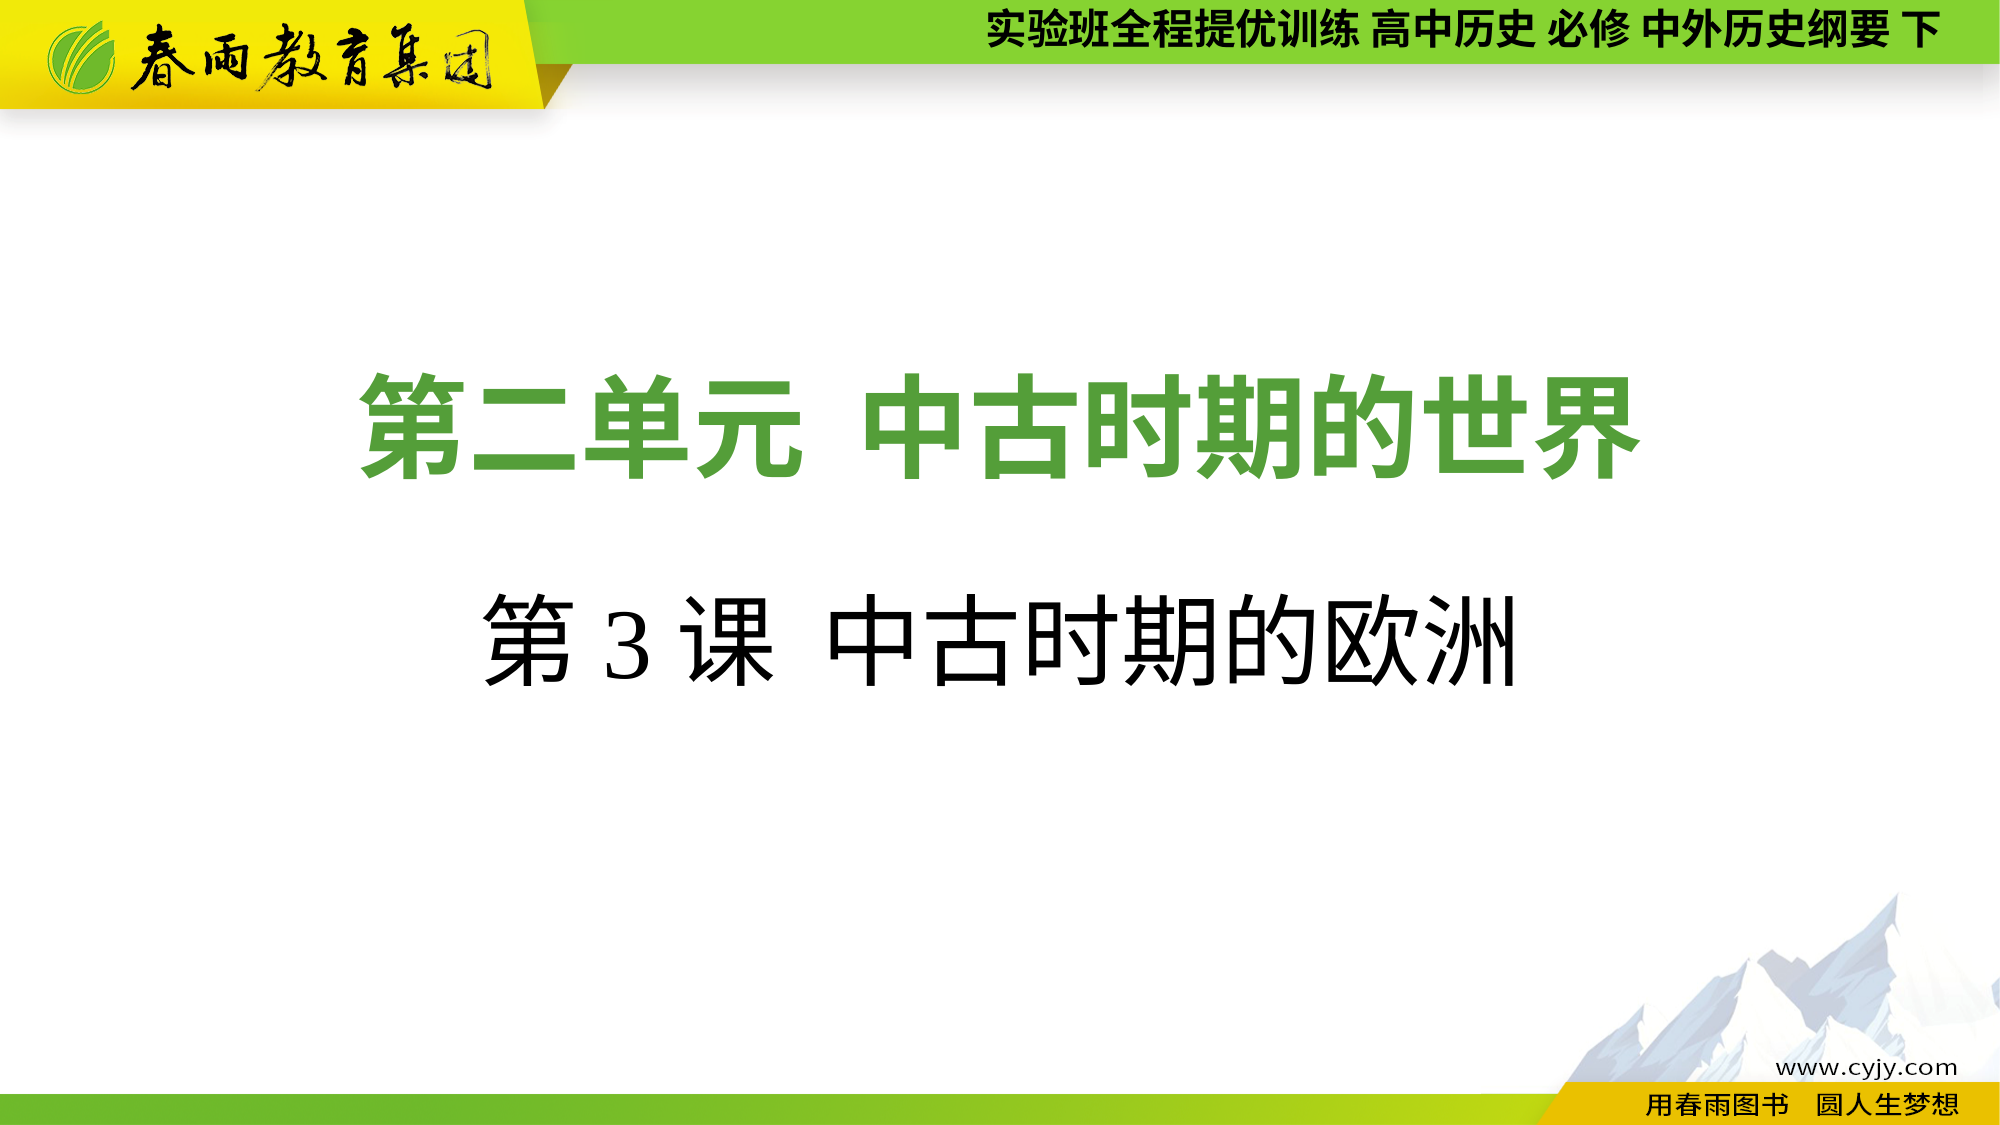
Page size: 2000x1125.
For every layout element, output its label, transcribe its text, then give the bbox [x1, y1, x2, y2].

text_box 第二单元 中古时期的世界 [54, 282, 1946, 500]
text_box 第3课 中古时期的欧洲 [54, 511, 1946, 706]
picture [0, 0, 2000, 1125]
